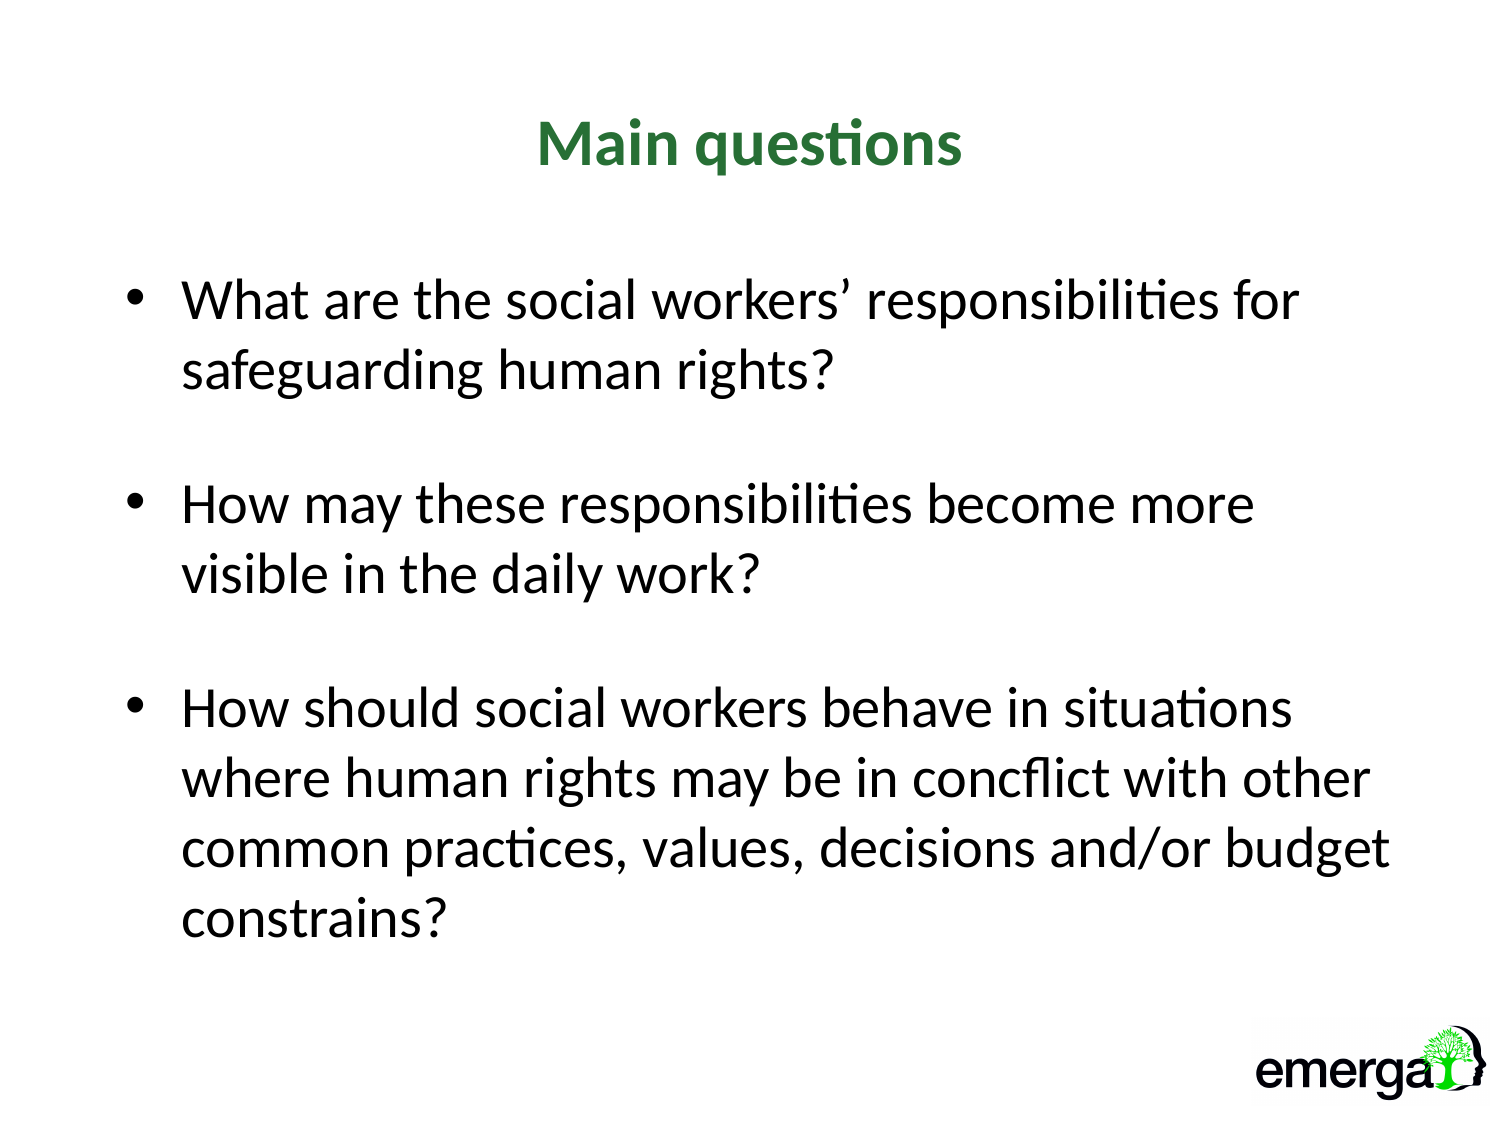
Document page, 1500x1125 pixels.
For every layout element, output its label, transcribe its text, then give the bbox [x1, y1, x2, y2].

list What are the social workers’ responsibilities for safeguarding human rights? How may these responsibilities become more visible in the daily work? How should social workers behave in situations where human rights may be in concflict with other common practices, values, decisions and/or budget constrains? [110, 253, 1425, 929]
title Main questions [75, 45, 1425, 233]
picture [1250, 1017, 1491, 1107]
